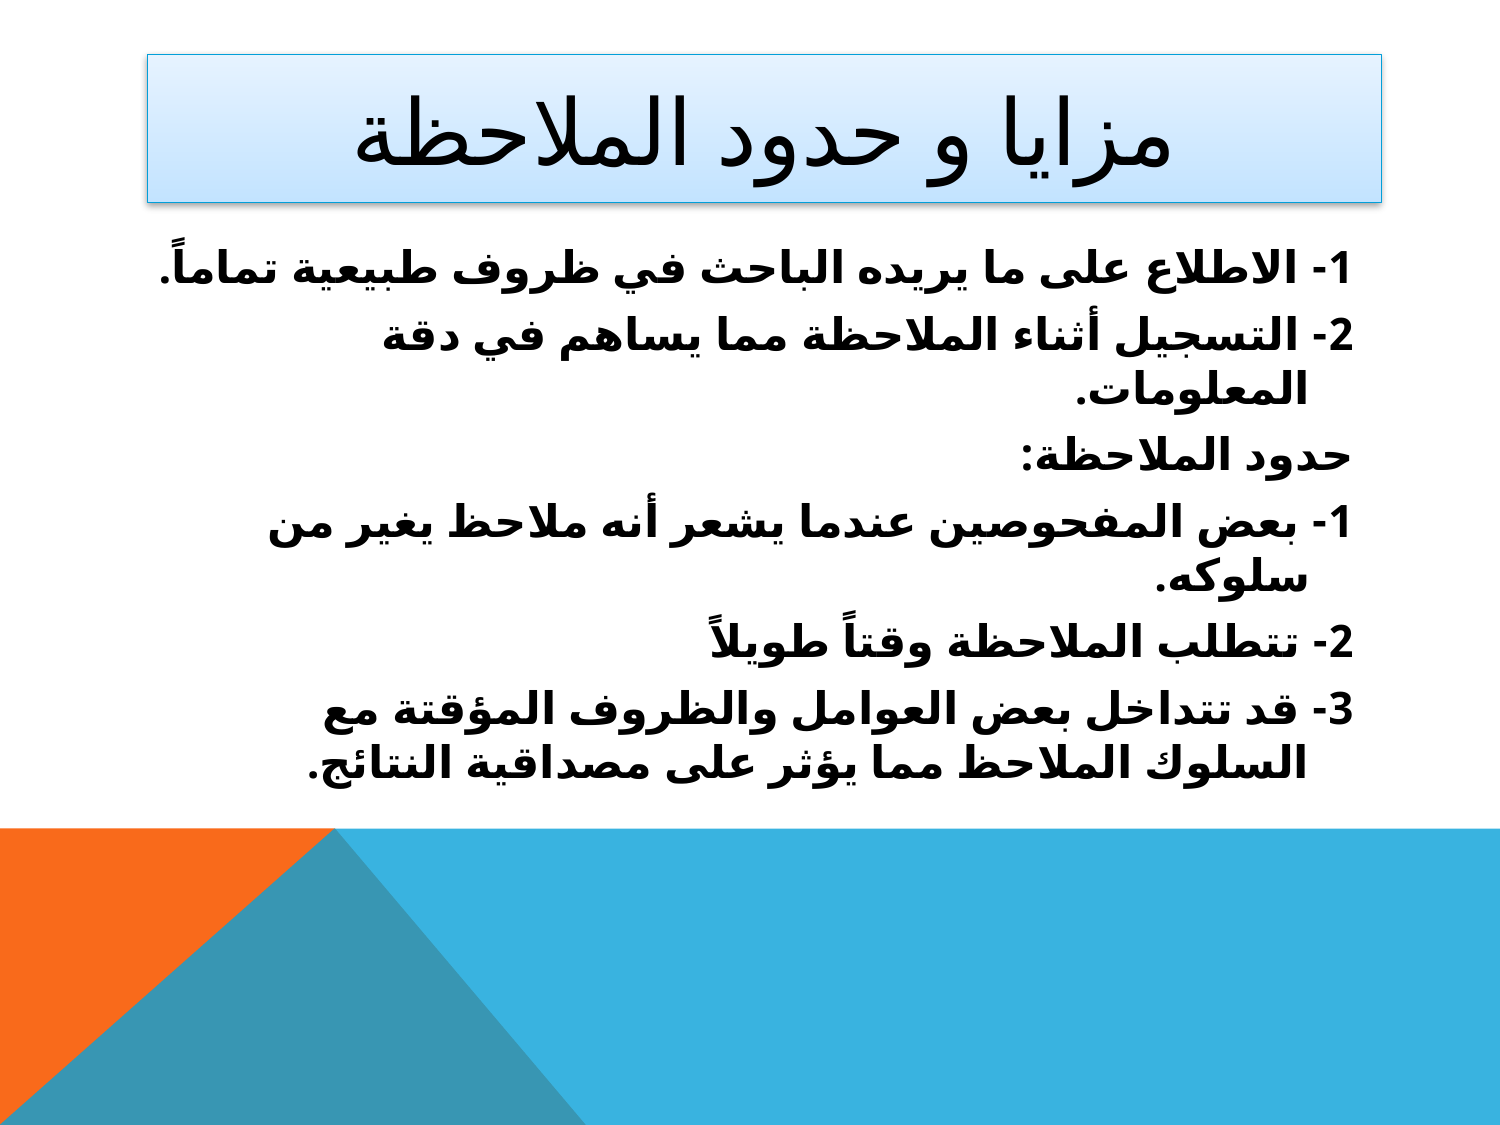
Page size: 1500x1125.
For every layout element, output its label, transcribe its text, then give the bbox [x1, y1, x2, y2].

title مزايا و حدود الملاحظة [147, 54, 1382, 203]
list 1- الاطلاع على ما يريده الباحث في ظروف طبيعية تماماً. 2- التسجيل أثناء الملاحظة مما يساهم في دقة المعلومات. حدود الملاحظة: 1- بعض المفحوصين عندما يشعر أنه ملاحظ يغير من سلوكه. 2- تتطلب الملاحظة وقتاً طويلاً 3- قد تتداخل بعض العوامل والظروف المؤقتة مع السلوك الملاحظ مما يؤثر على مصداقية النتائج. [135, 231, 1369, 846]
